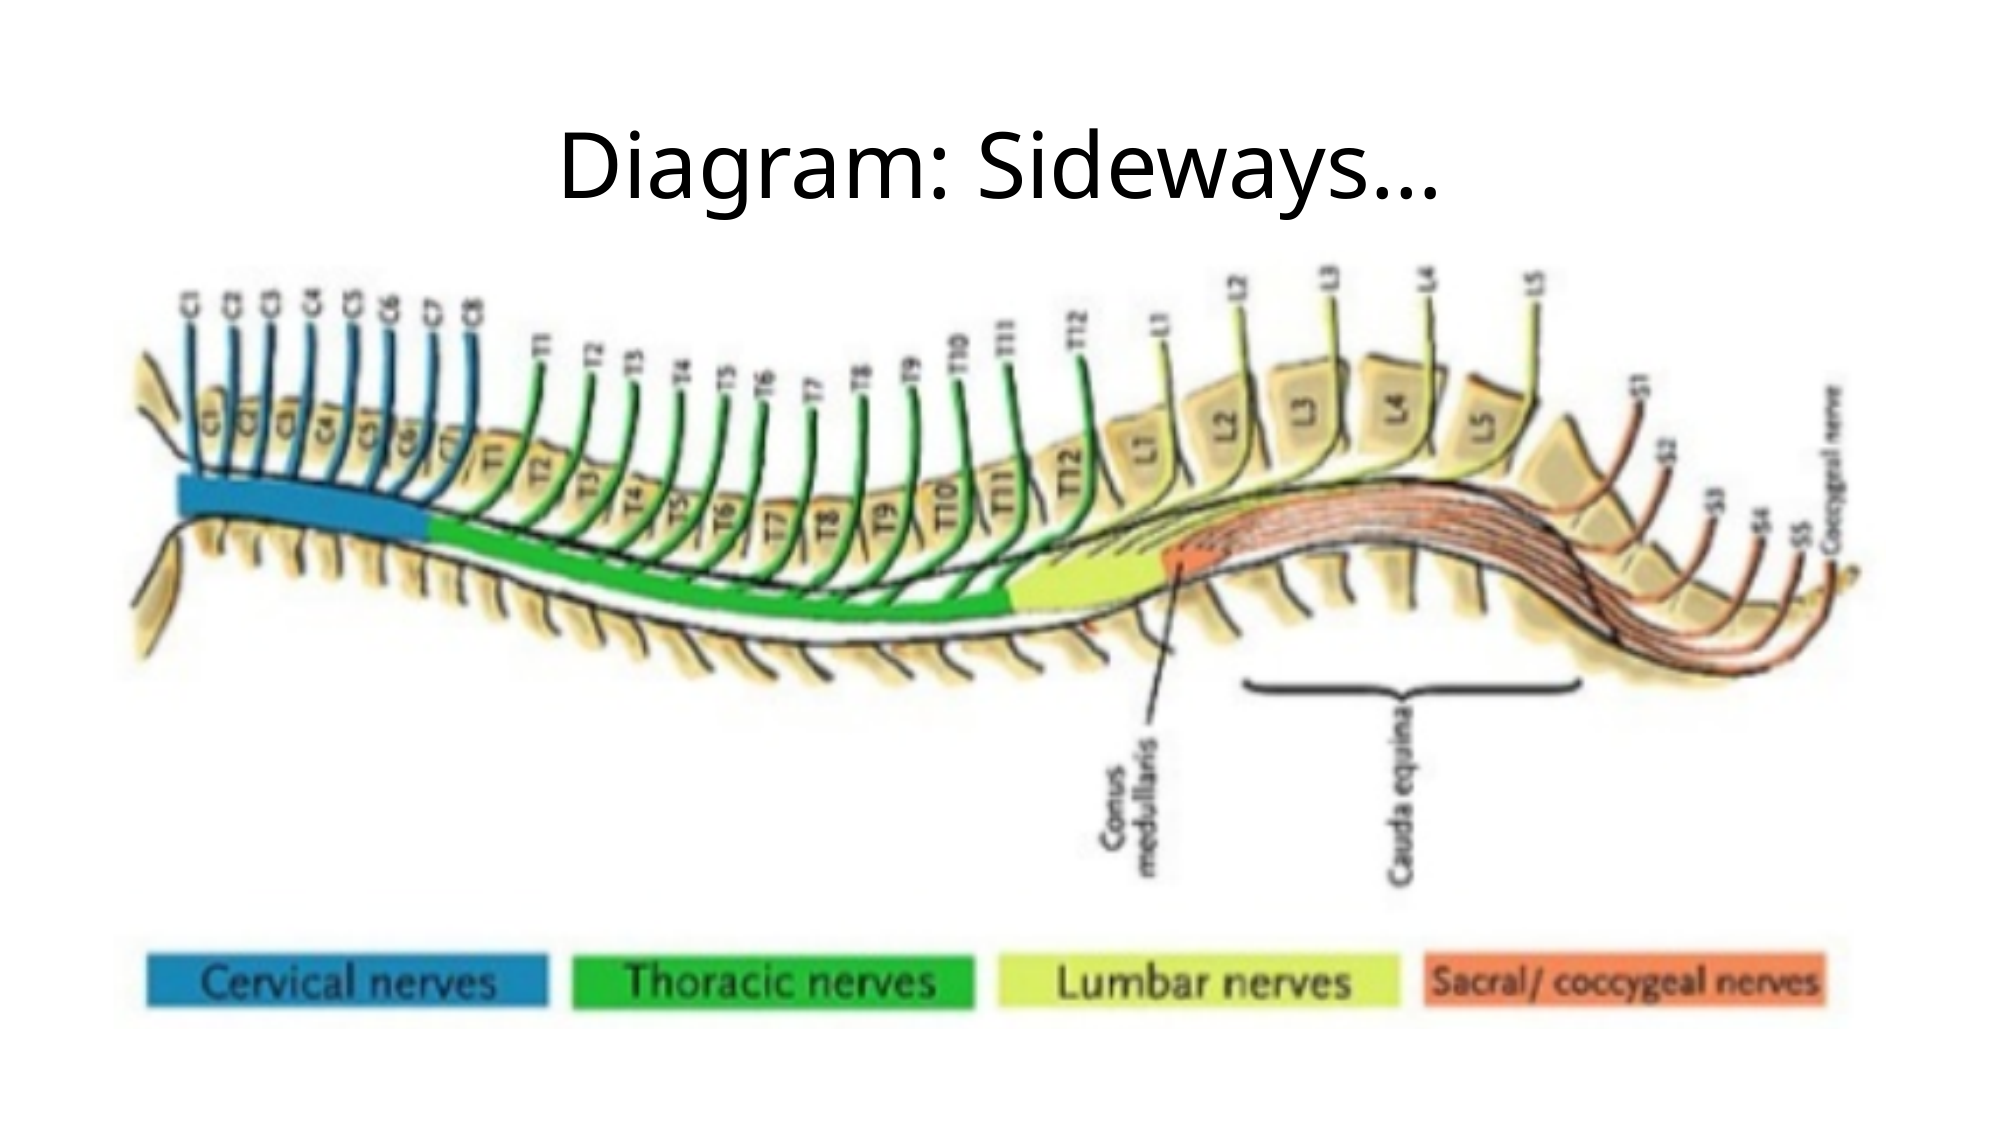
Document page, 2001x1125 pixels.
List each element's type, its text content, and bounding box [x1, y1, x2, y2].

title Diagram: Sideways… [1390, 59, 1863, 250]
title Diagram: Sideways… [137, 59, 610, 250]
picture [113, 0, 1886, 1125]
